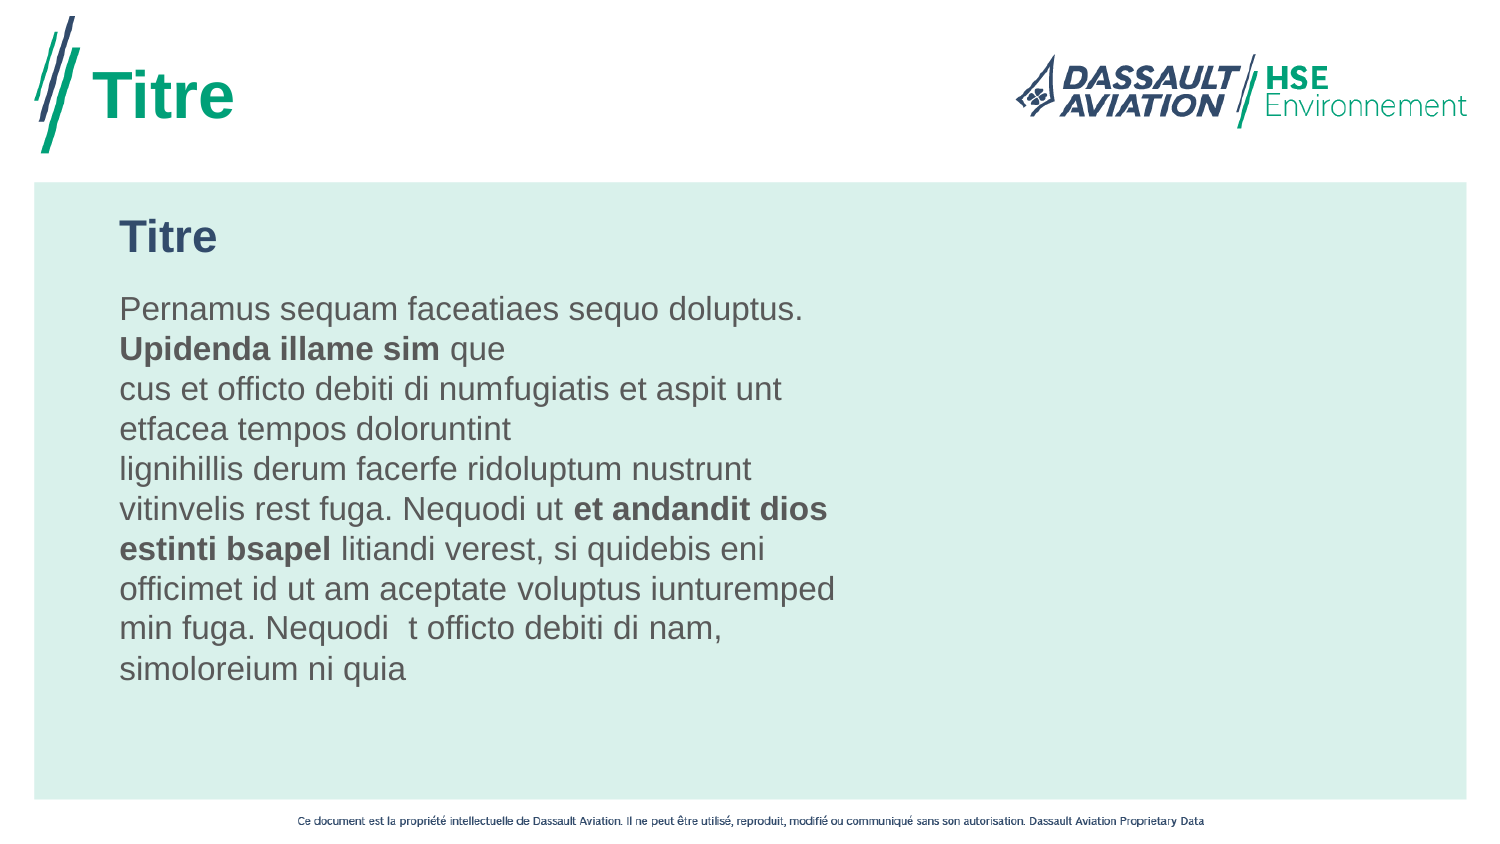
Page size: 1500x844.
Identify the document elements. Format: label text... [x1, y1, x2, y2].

text_box Pernamus sequam faceatiaes sequo doluptus. Upidenda illame sim que cus et officto debiti di numfugiatis et aspit unt etfacea tempos doloruntint lignihillis derum facerfe ridoluptum nustrunt vitinvelis rest fuga. Nequodi ut et andandit dios estinti bsapel litiandi verest, si quidebis eni officimet id ut am aceptate voluptus iunturemped min fuga. Nequodi t officto debiti di nam, simoloreium ni quia [104, 280, 892, 694]
text_box Titre [77, 44, 251, 140]
text_box Titre [104, 199, 1255, 269]
picture [0, 0, 1499, 844]
